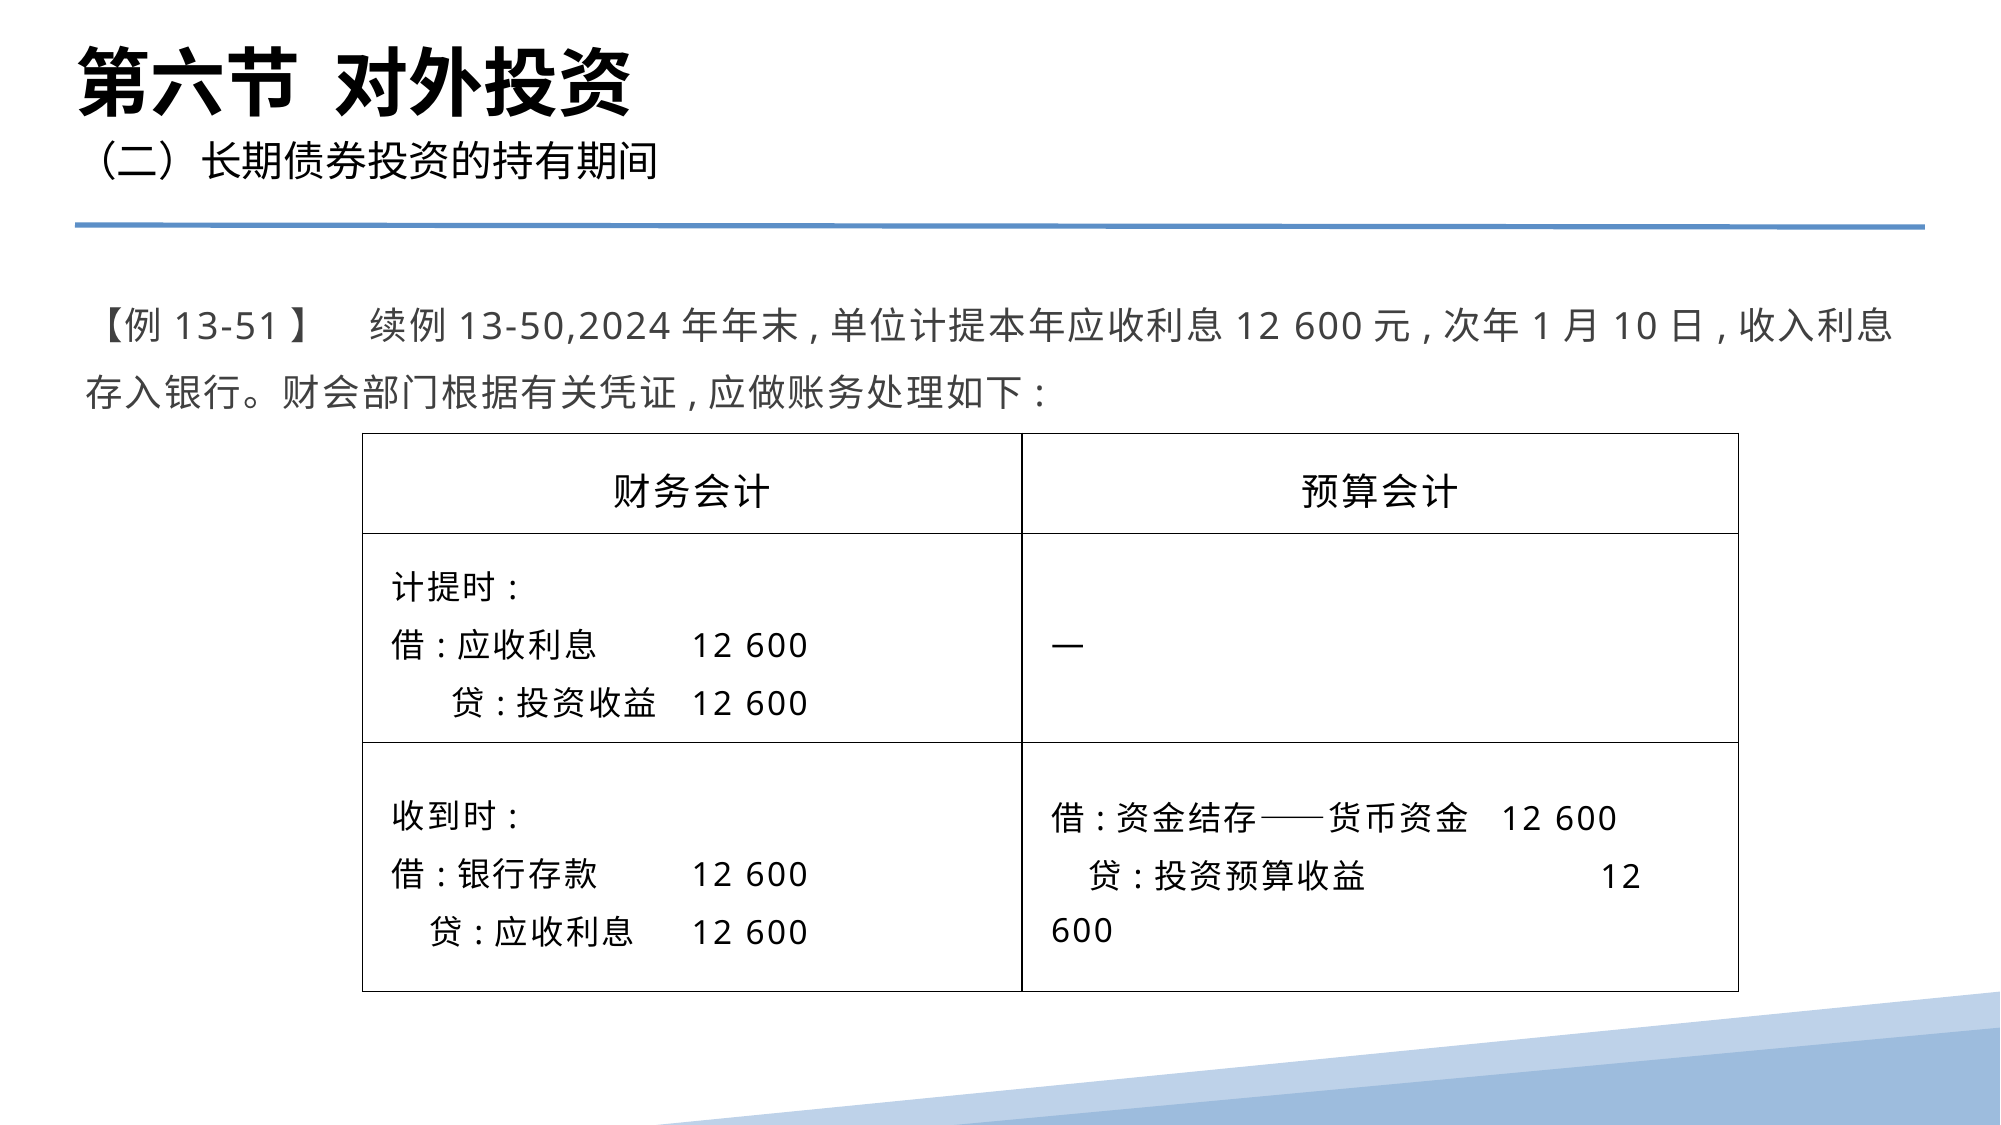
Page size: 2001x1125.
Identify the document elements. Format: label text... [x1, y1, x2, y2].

table_cell 借:资金结存——货币资金 12 600 贷:投资预算收益 12 600 [1023, 743, 1738, 991]
text_box 【例13-51】 续例13-50,2024年年末,单位计提本年应收利息12 600元,次年1月10日,收入利息存入银行。财会部门根据有关凭证,应做账务处理如下: [75, 237, 1925, 456]
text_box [656, 991, 2000, 1125]
text_box 第六节 对外投资 [75, 24, 1925, 124]
text_box （二）长期债券投资的持有期间 [75, 124, 1925, 200]
table_header 财务会计 [363, 434, 1021, 533]
table_cell 计提时: 借:应收利息 12 600 贷:投资收益 12 600 [363, 534, 1021, 742]
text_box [74, 224, 1925, 228]
table_cell — [1023, 534, 1738, 742]
table_header 预算会计 [1023, 434, 1738, 533]
table_cell 收到时: 借:银行存款 12 600 贷:应收利息 12 600 [363, 743, 1021, 991]
